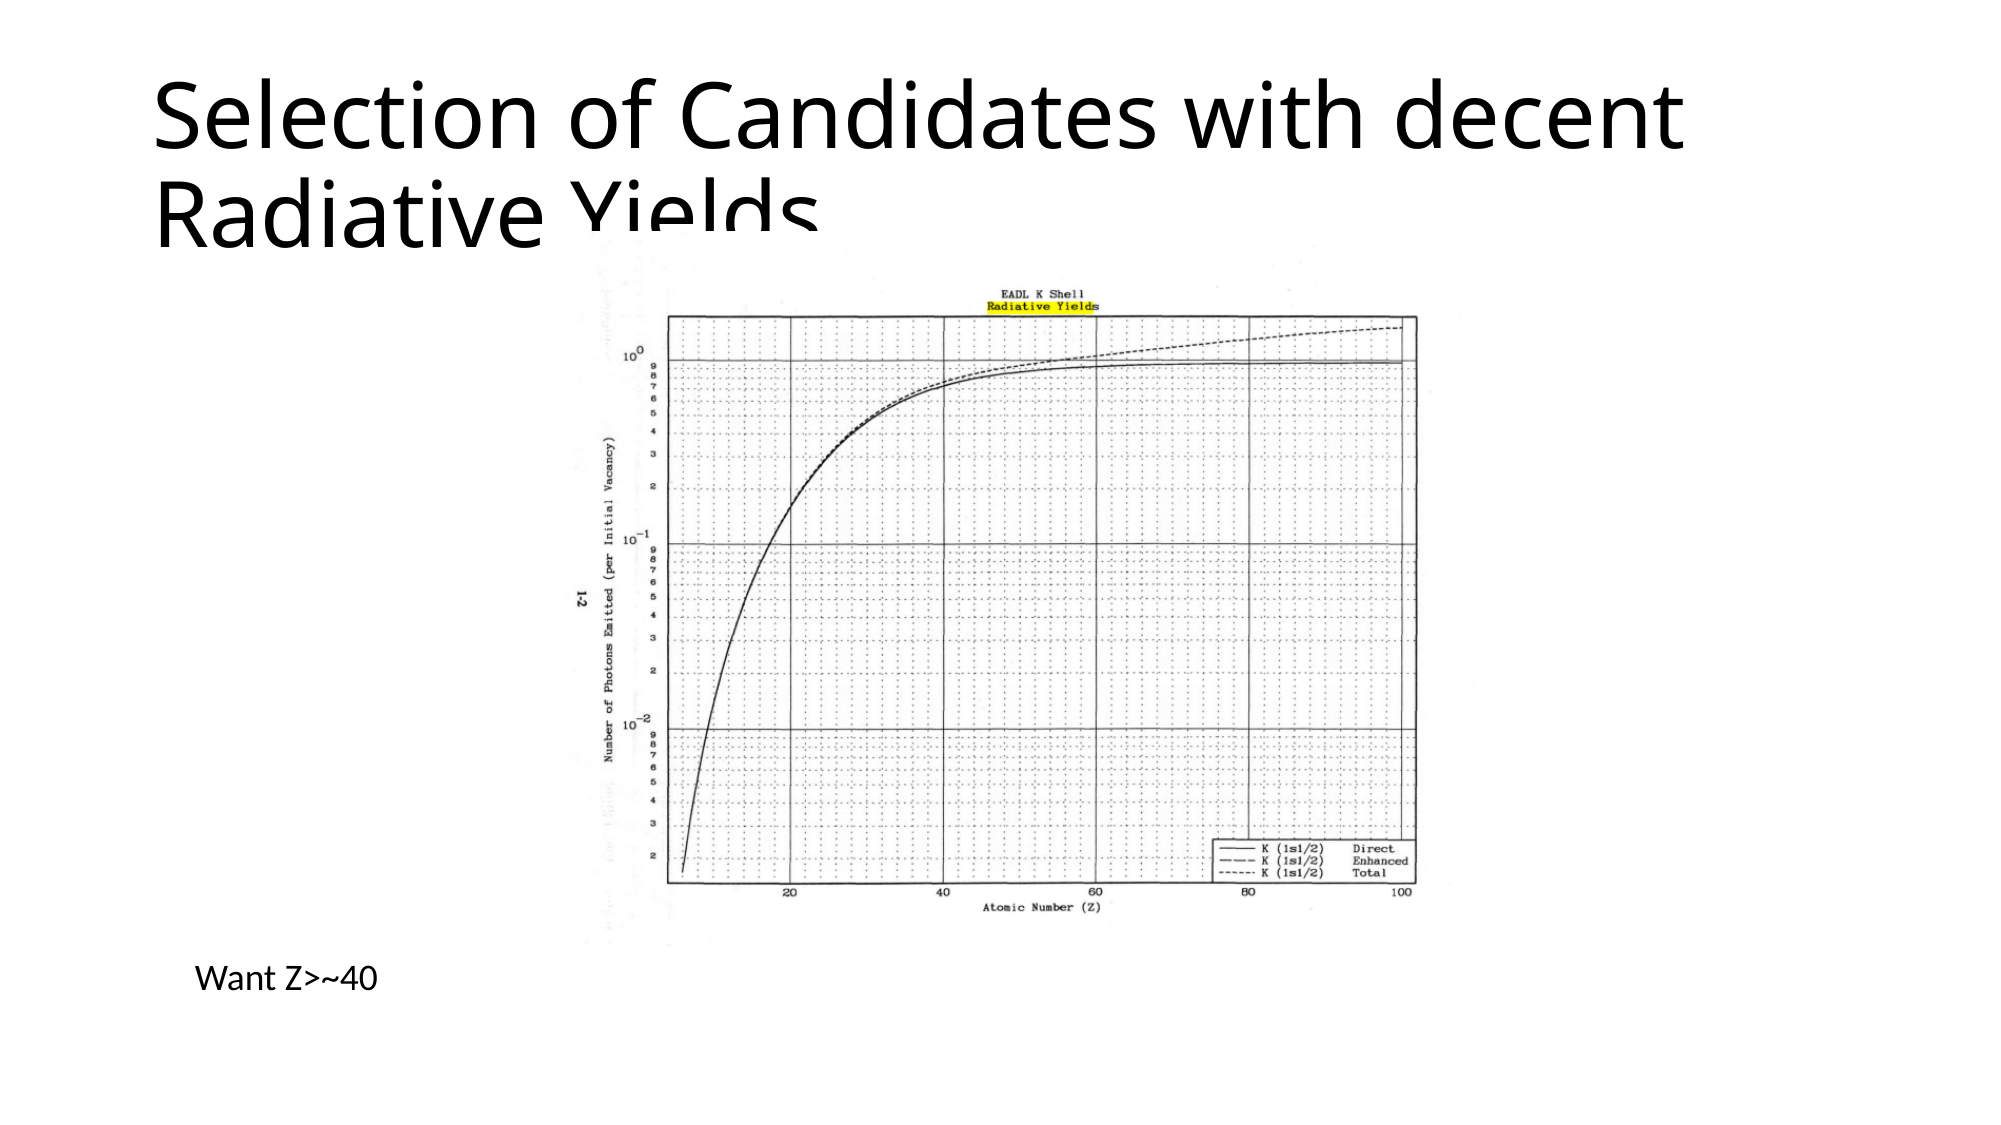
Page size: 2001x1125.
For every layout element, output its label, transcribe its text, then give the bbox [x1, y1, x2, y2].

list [567, 231, 1479, 946]
title Selection of Candidates with decent Radiative Yields [137, 59, 1863, 278]
text_box Want Z>~40 [180, 945, 394, 1006]
